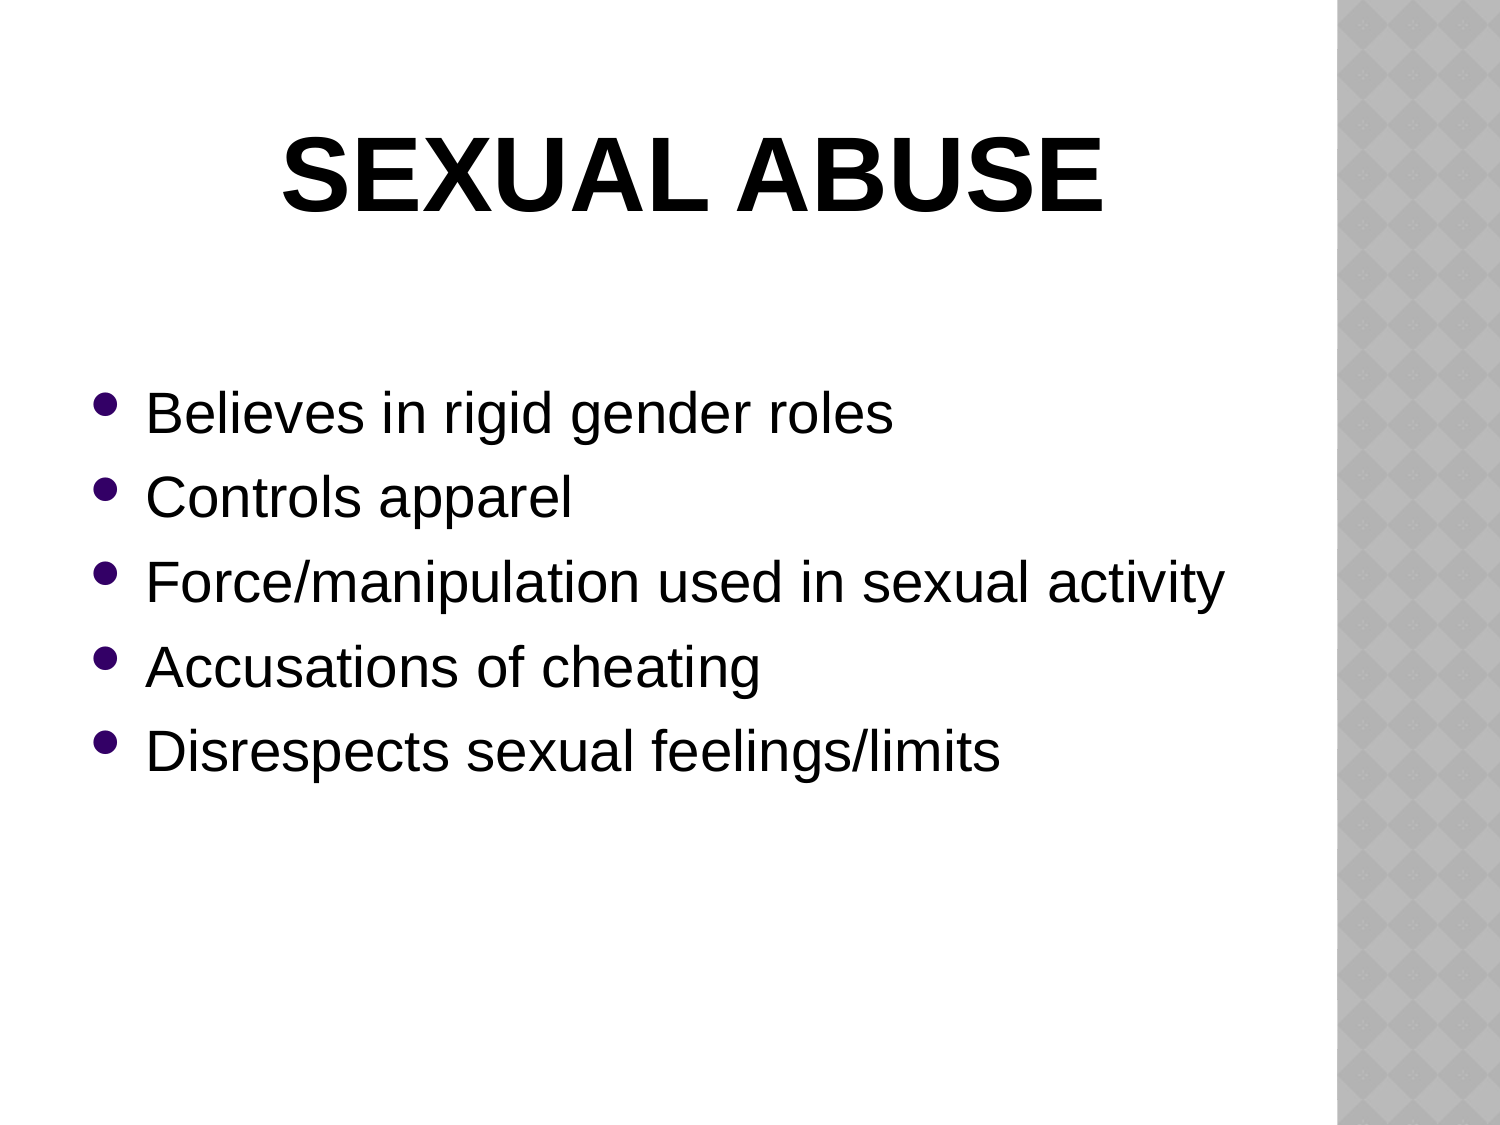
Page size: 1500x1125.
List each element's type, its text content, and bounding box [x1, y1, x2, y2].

list Believes in rigid gender roles Controls apparel Force/manipulation used in sexual activity Accusations of cheating Disrespects sexual feelings/limits [75, 367, 1300, 1016]
title Sexual Abuse [75, 20, 1313, 233]
